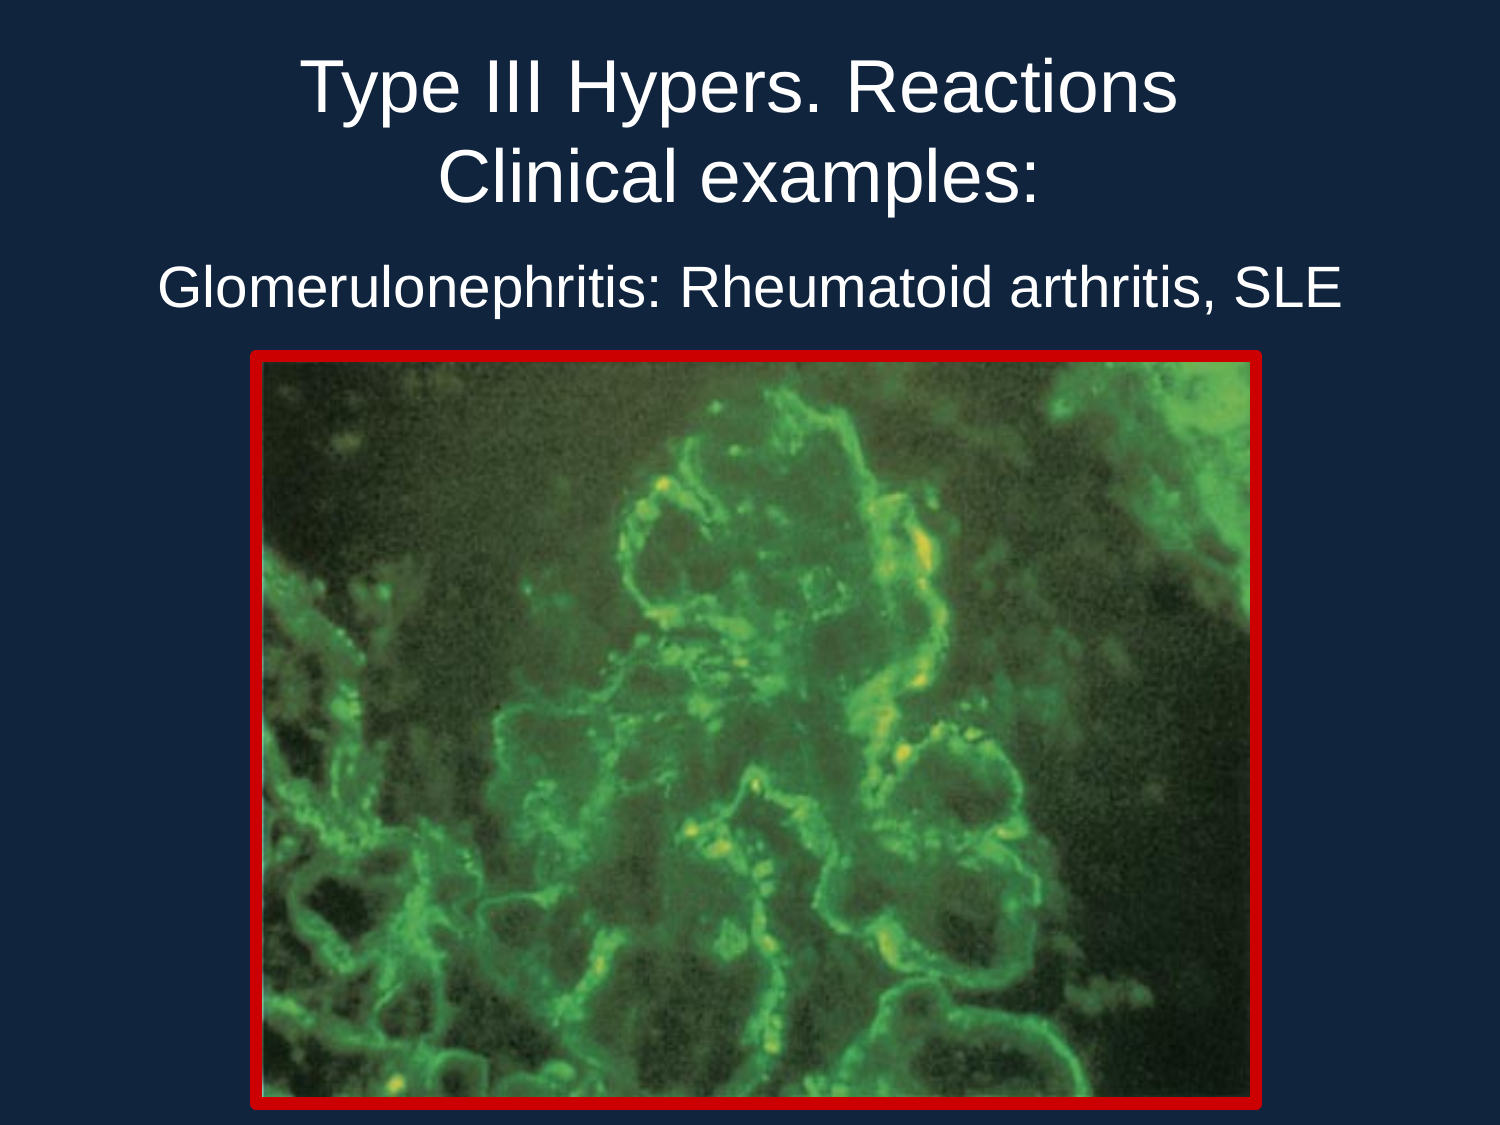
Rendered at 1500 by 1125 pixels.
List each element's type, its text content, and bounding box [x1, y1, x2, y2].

title Type III Hypers. Reactions Clinical examples: [75, 75, 1425, 180]
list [262, 362, 1251, 1098]
text_box Glomerulonephritis: Rheumatoid arthritis, SLE [50, 224, 1450, 330]
